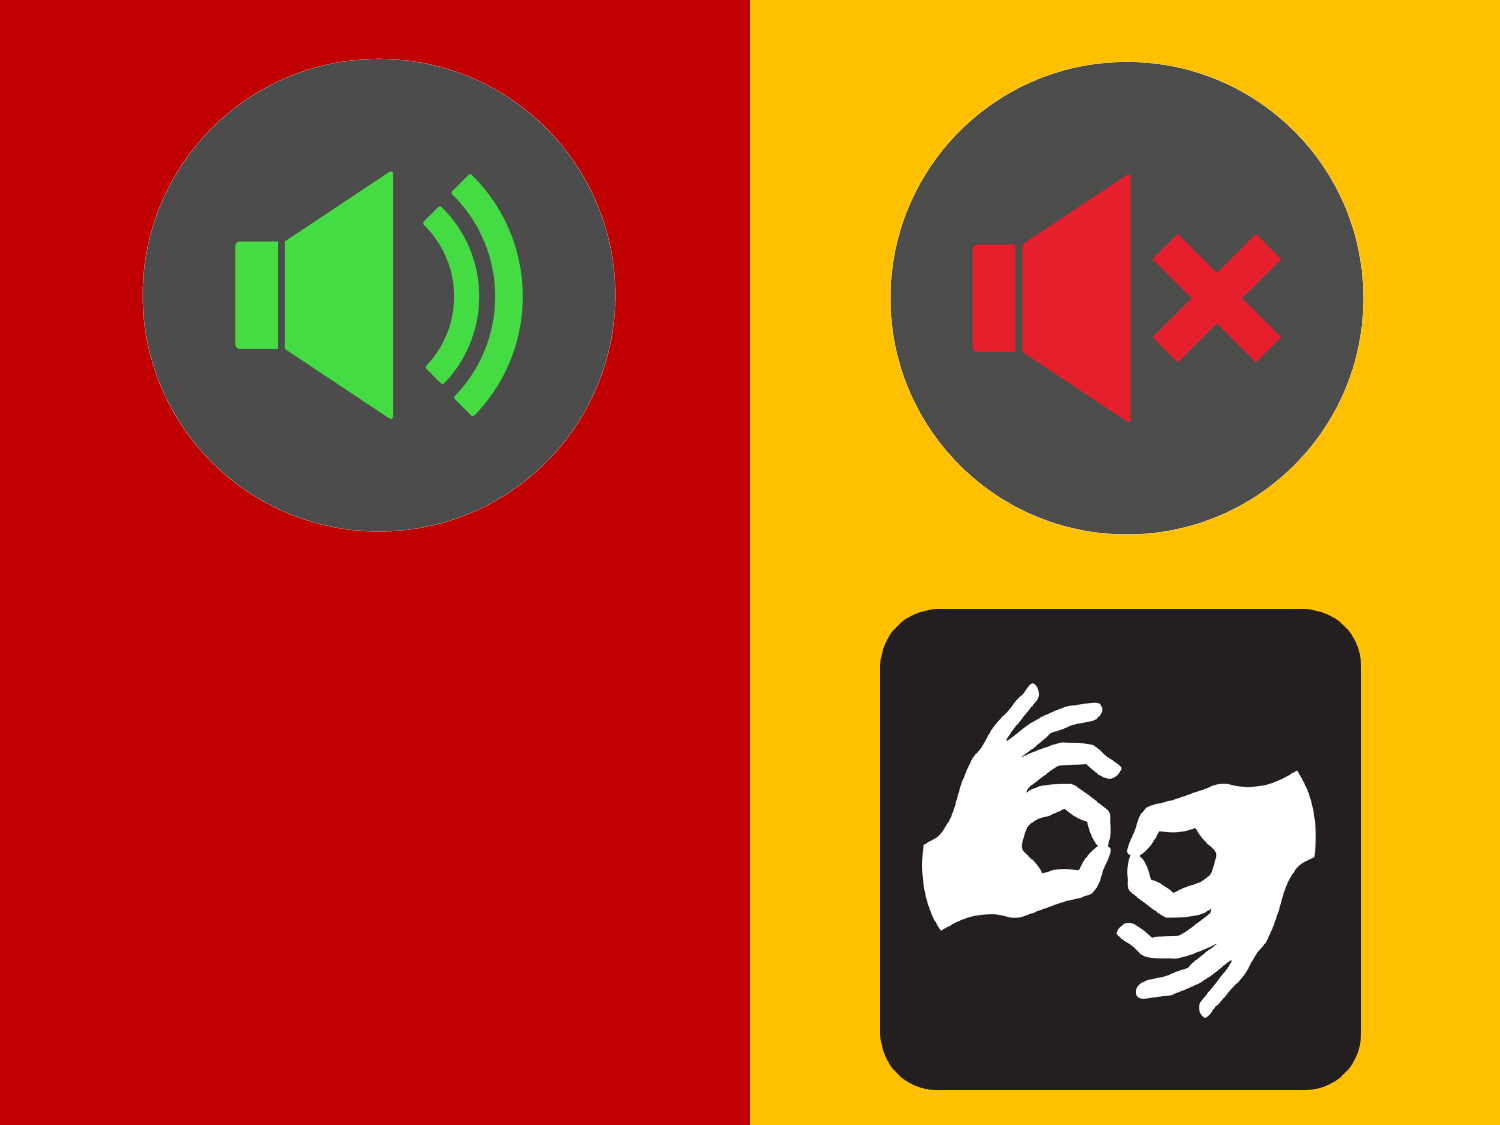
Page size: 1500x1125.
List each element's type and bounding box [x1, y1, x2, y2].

table_header [750, 0, 1500, 1125]
picture [772, 42, 1460, 1090]
picture [123, 45, 637, 550]
table_header [0, 0, 750, 1125]
